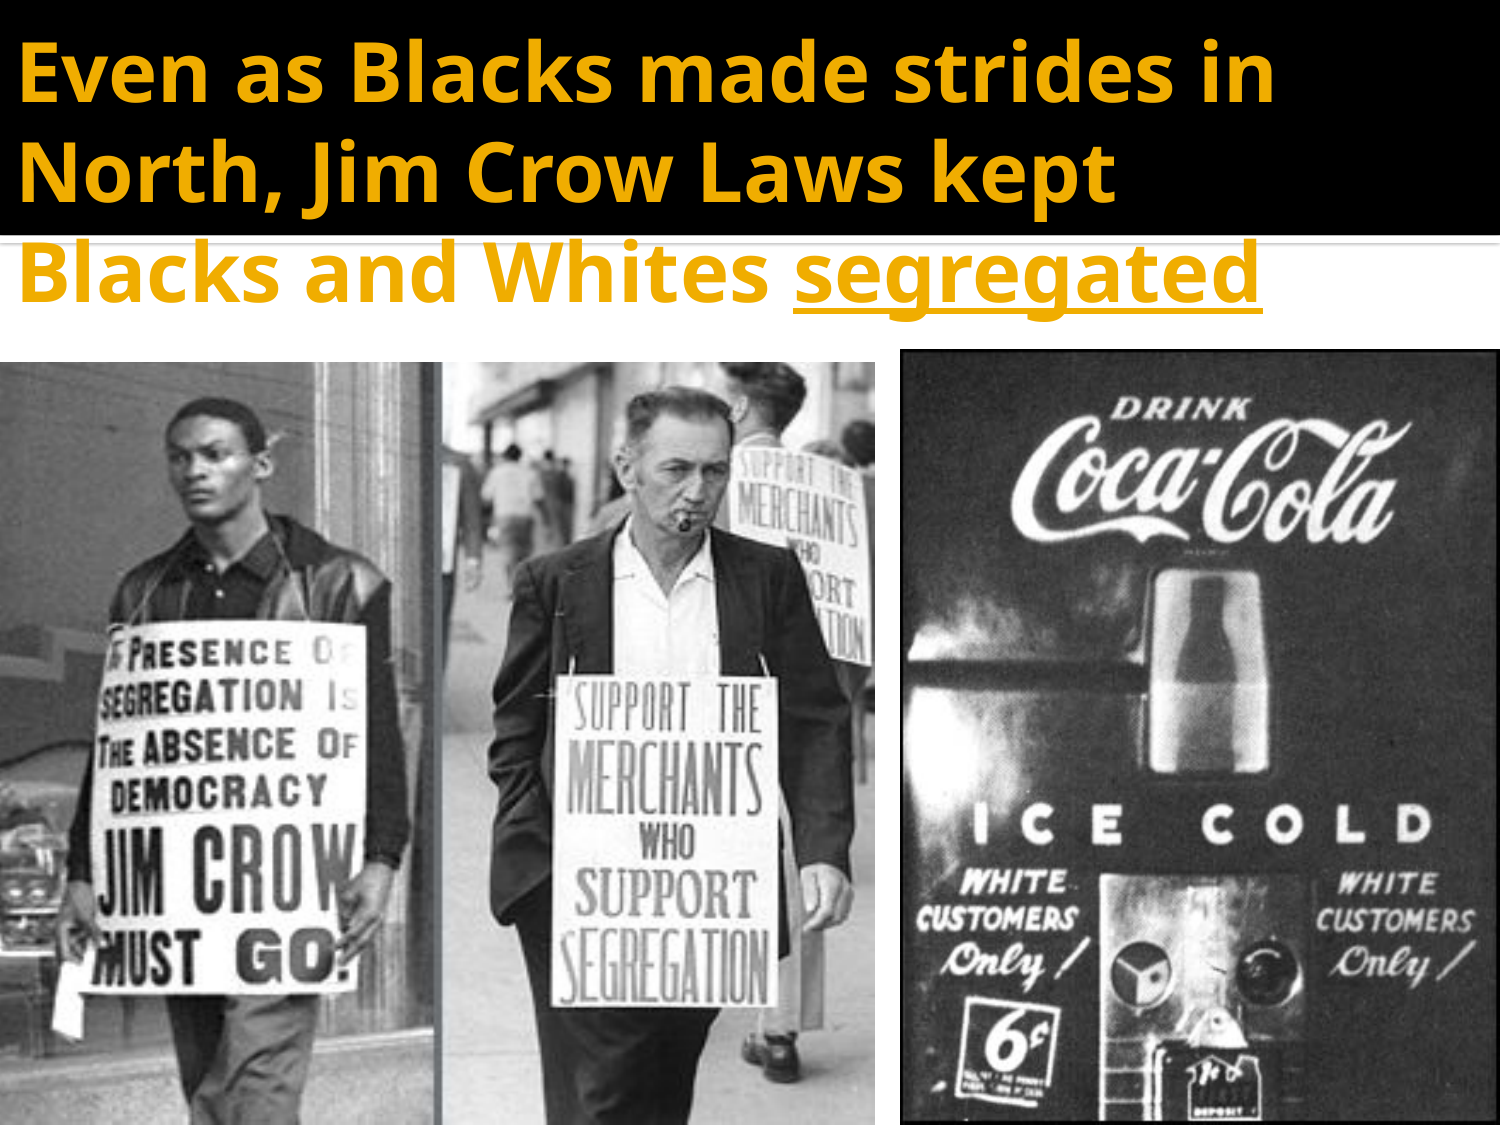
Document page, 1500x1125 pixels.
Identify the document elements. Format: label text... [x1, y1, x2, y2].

title Even as Blacks made strides in North, Jim Crow Laws kept Blacks and Whites segregated [0, 0, 1500, 338]
picture [0, 362, 875, 1125]
picture [899, 349, 1500, 1125]
